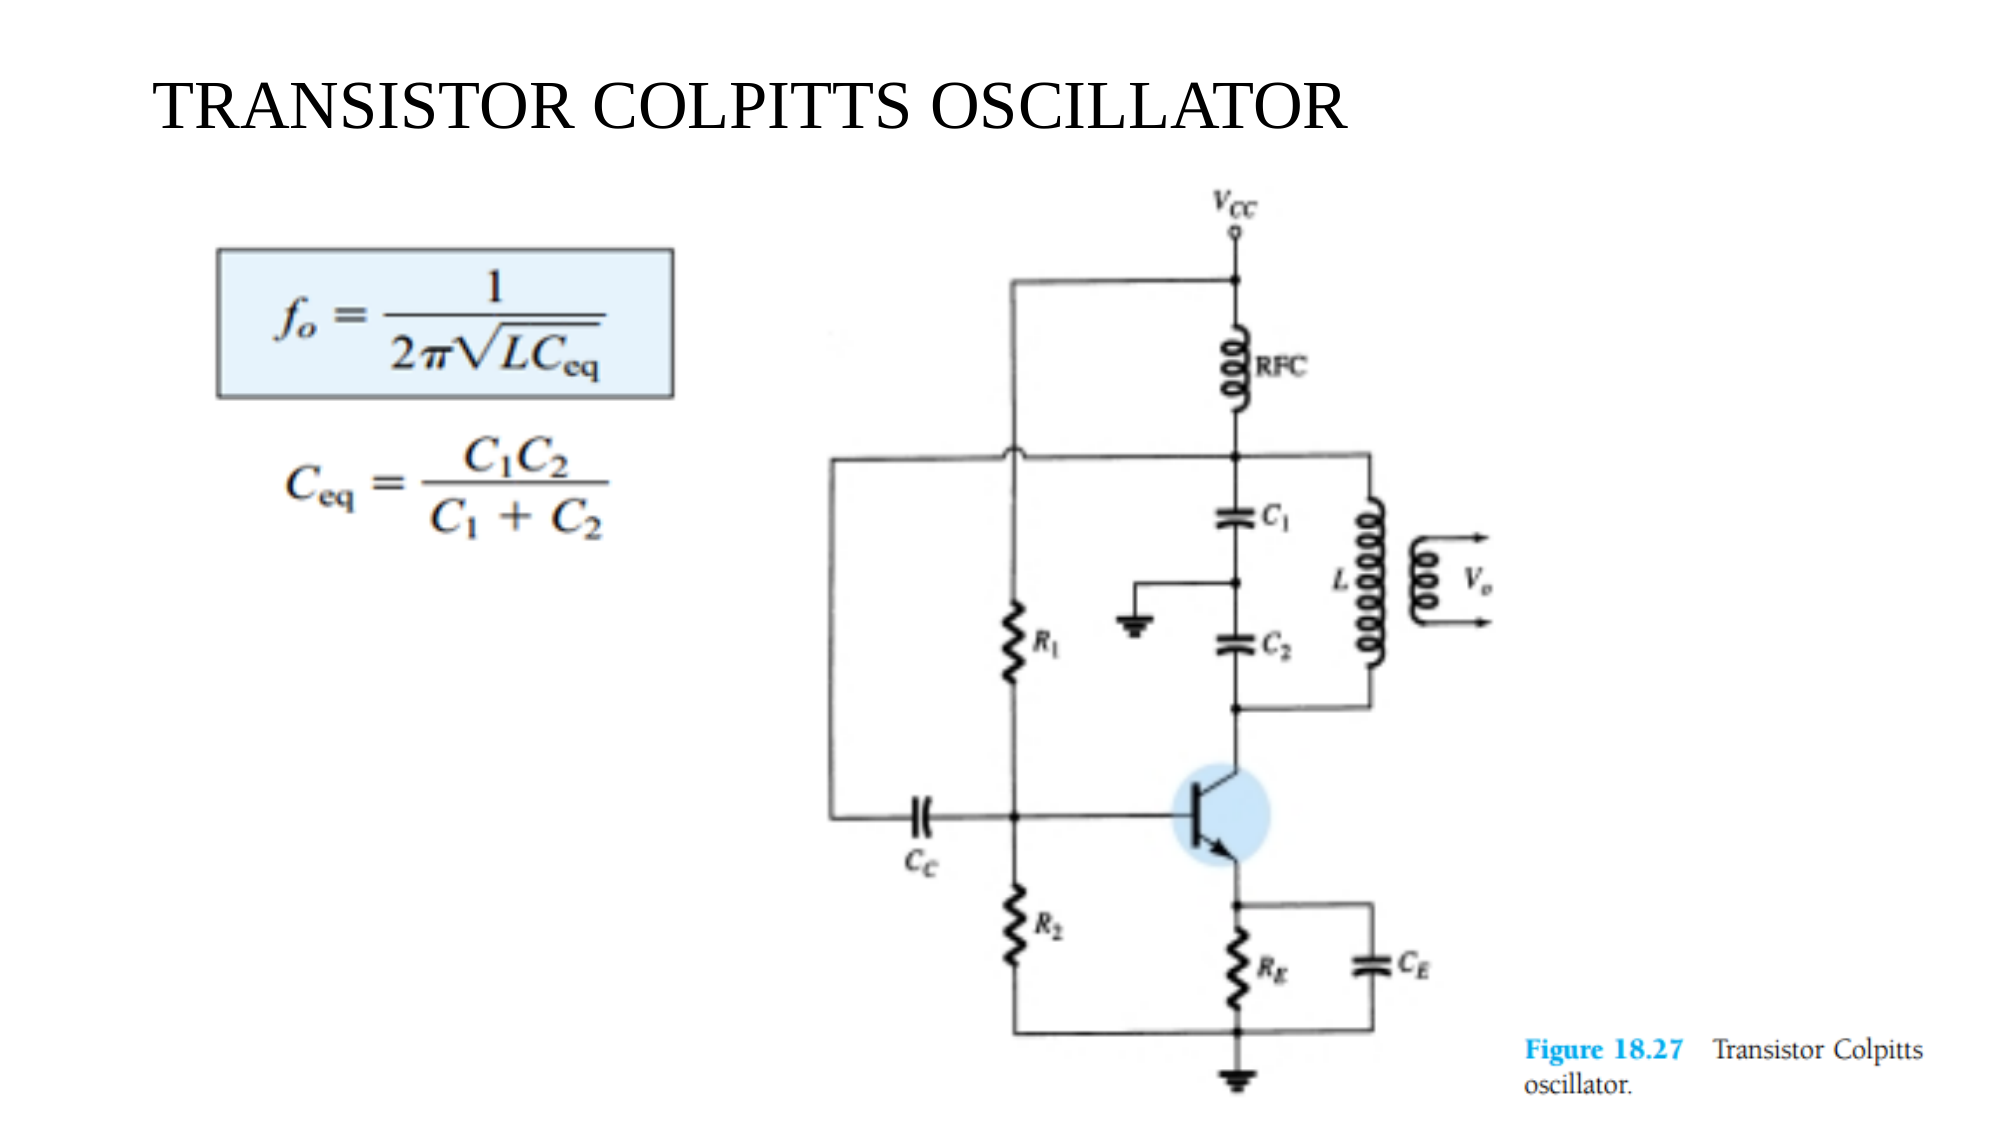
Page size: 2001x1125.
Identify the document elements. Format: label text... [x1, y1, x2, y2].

picture [178, 231, 738, 550]
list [815, 184, 1928, 1101]
title TRANSISTOR COLPITTS OSCILLATOR [137, 59, 1863, 153]
